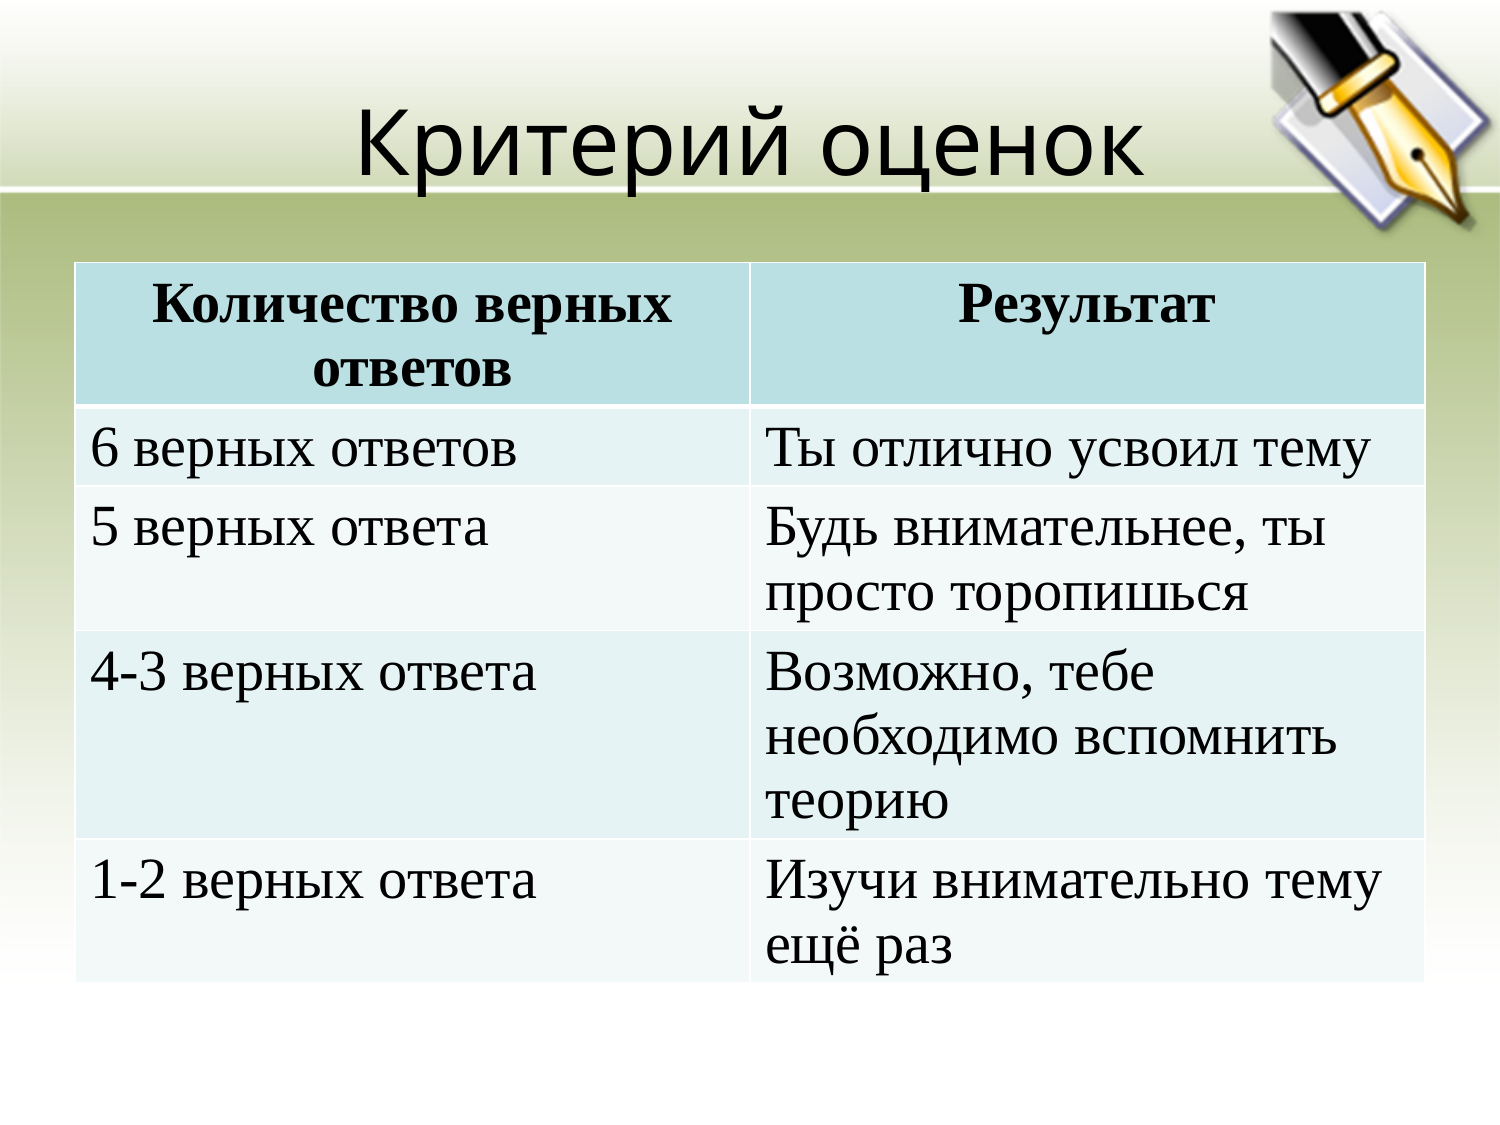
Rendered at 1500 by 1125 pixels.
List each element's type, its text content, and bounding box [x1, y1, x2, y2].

table_cell Возможно, тебе необходимо вспомнить теорию [751, 631, 1424, 838]
table_cell Будь внимательнее, ты просто торопишься [751, 487, 1424, 630]
table_header Количество верных ответов [76, 263, 749, 404]
table_header Результат [751, 263, 1424, 404]
table_cell 1-2 верных ответа [76, 840, 749, 982]
table_cell Изучи внимательно тему ещё раз [751, 840, 1424, 982]
table_cell 6 верных ответов [76, 409, 749, 485]
picture [0, 0, 1500, 1125]
title Критерий оценок [74, 44, 1426, 233]
table_cell 5 верных ответа [76, 487, 749, 630]
table_cell 4-3 верных ответа [76, 631, 749, 838]
table_cell Ты отлично усвоил тему [751, 409, 1424, 485]
